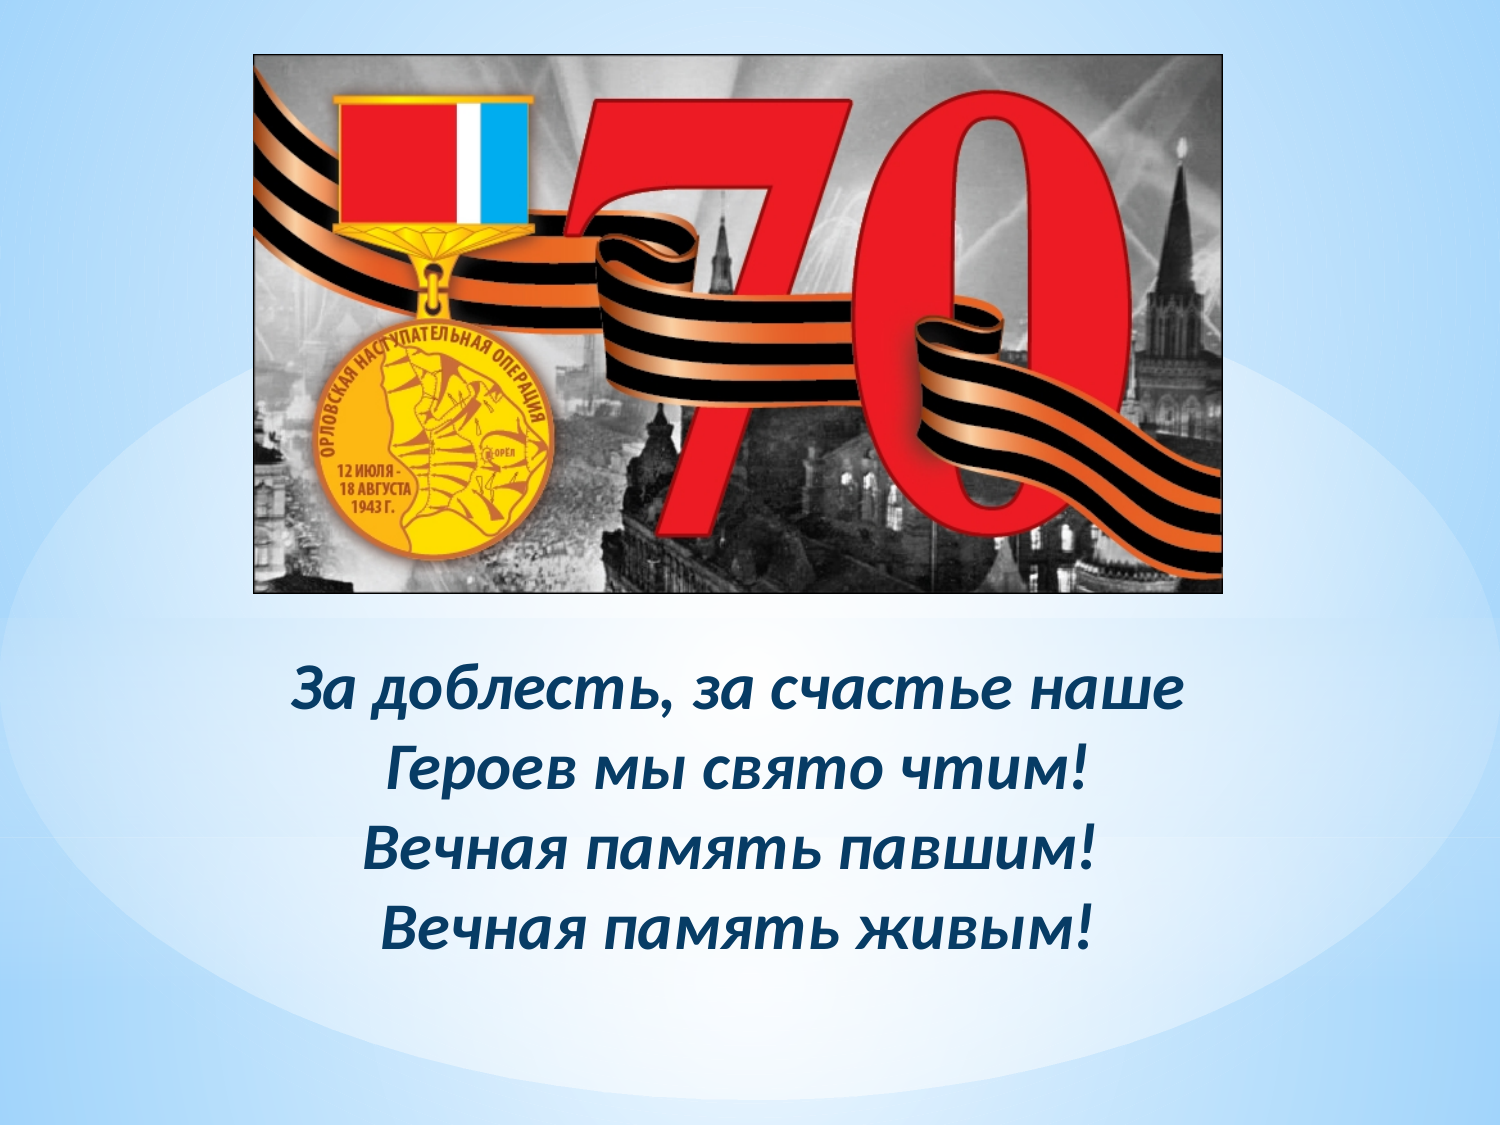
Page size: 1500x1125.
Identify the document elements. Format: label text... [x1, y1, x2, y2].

text_box За доблесть, за счастье наше Героев мы свято чтим! Вечная память павшим! Вечная память живым! [200, 635, 1276, 971]
picture [253, 54, 1223, 595]
